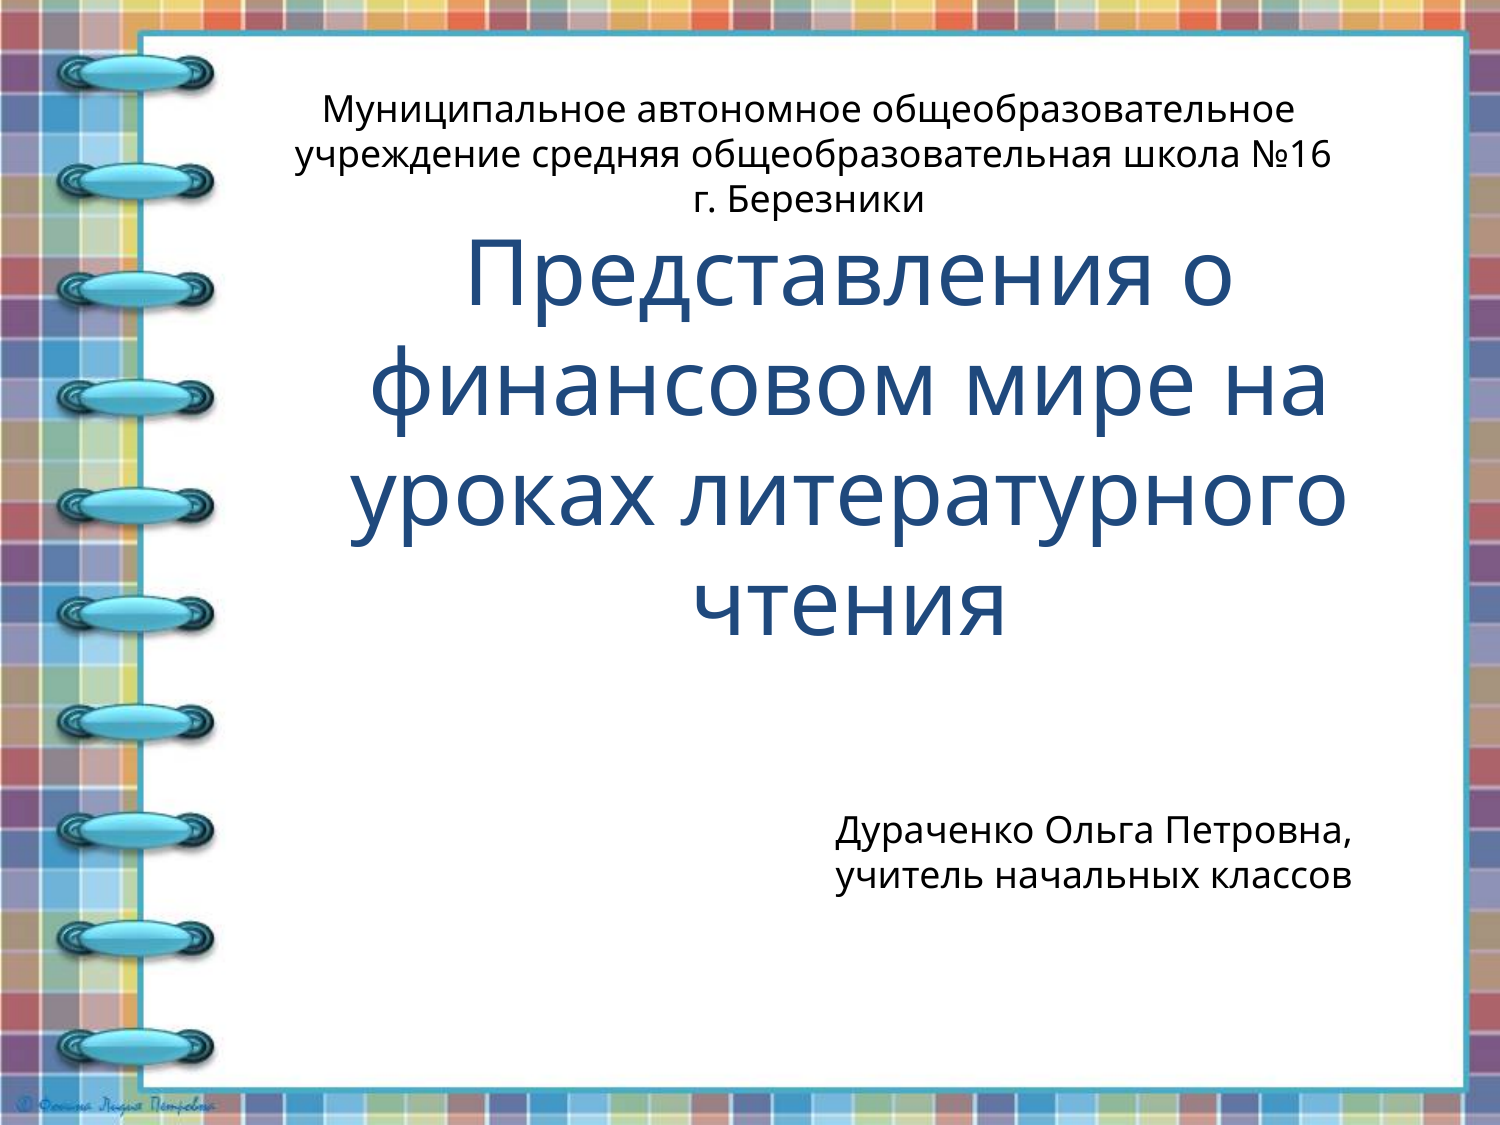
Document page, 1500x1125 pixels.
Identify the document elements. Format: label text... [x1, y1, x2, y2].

text_box Муниципальное автономное общеобразовательное учреждение средняя общеобразовательная школа №16 г. Березники [171, 78, 1447, 228]
title Представления о финансовом мире на уроках литературного чтения [277, 302, 1424, 776]
text_box Дураченко Ольга Петровна, учитель начальных классов [820, 798, 1424, 904]
picture [0, 0, 1500, 1125]
